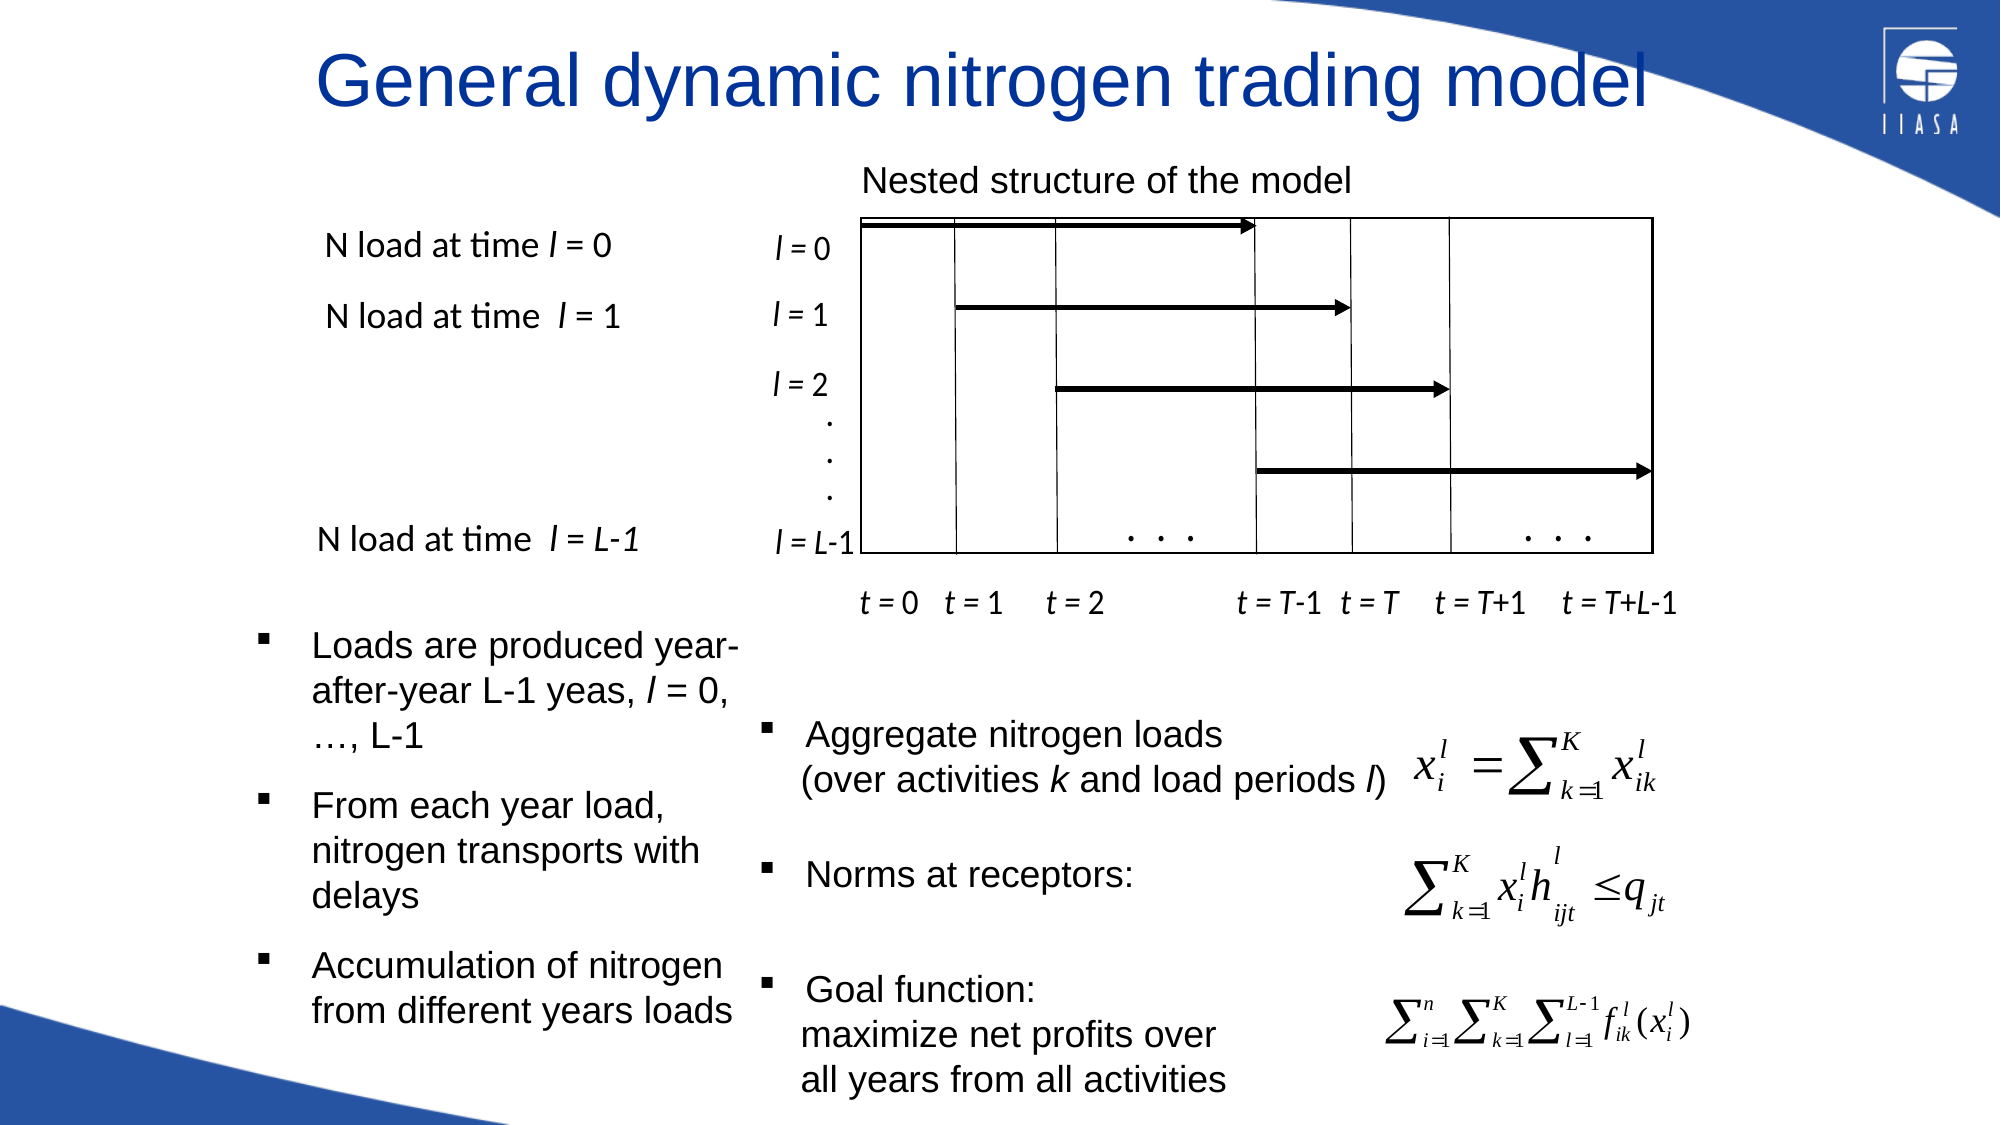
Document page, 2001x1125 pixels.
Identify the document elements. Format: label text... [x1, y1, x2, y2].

text_box N load at time l = 0 [324, 219, 612, 265]
text_box Loads are produced year-after-year L-1 yeas, l = 0,…, L-1 From each year load, nitrogen transports with delays Accumulation of nitrogen from different years loads [255, 621, 752, 752]
text_box Nested structure of the model [846, 148, 1390, 208]
text_box Aggregate nitrogen loads (over activities k and load periods l) Norms at receptors: Goal function: maximize net profits over all years from all activities [743, 702, 1403, 1125]
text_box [1379, 987, 1698, 1057]
text_box N load at time l = L-1 [316, 514, 641, 560]
text_box N load at time l = 1 [325, 291, 622, 337]
picture [0, 0, 2000, 1125]
text_box General dynamic nitrogen trading model [291, 30, 1675, 219]
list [1404, 721, 1674, 811]
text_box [1398, 834, 1674, 938]
